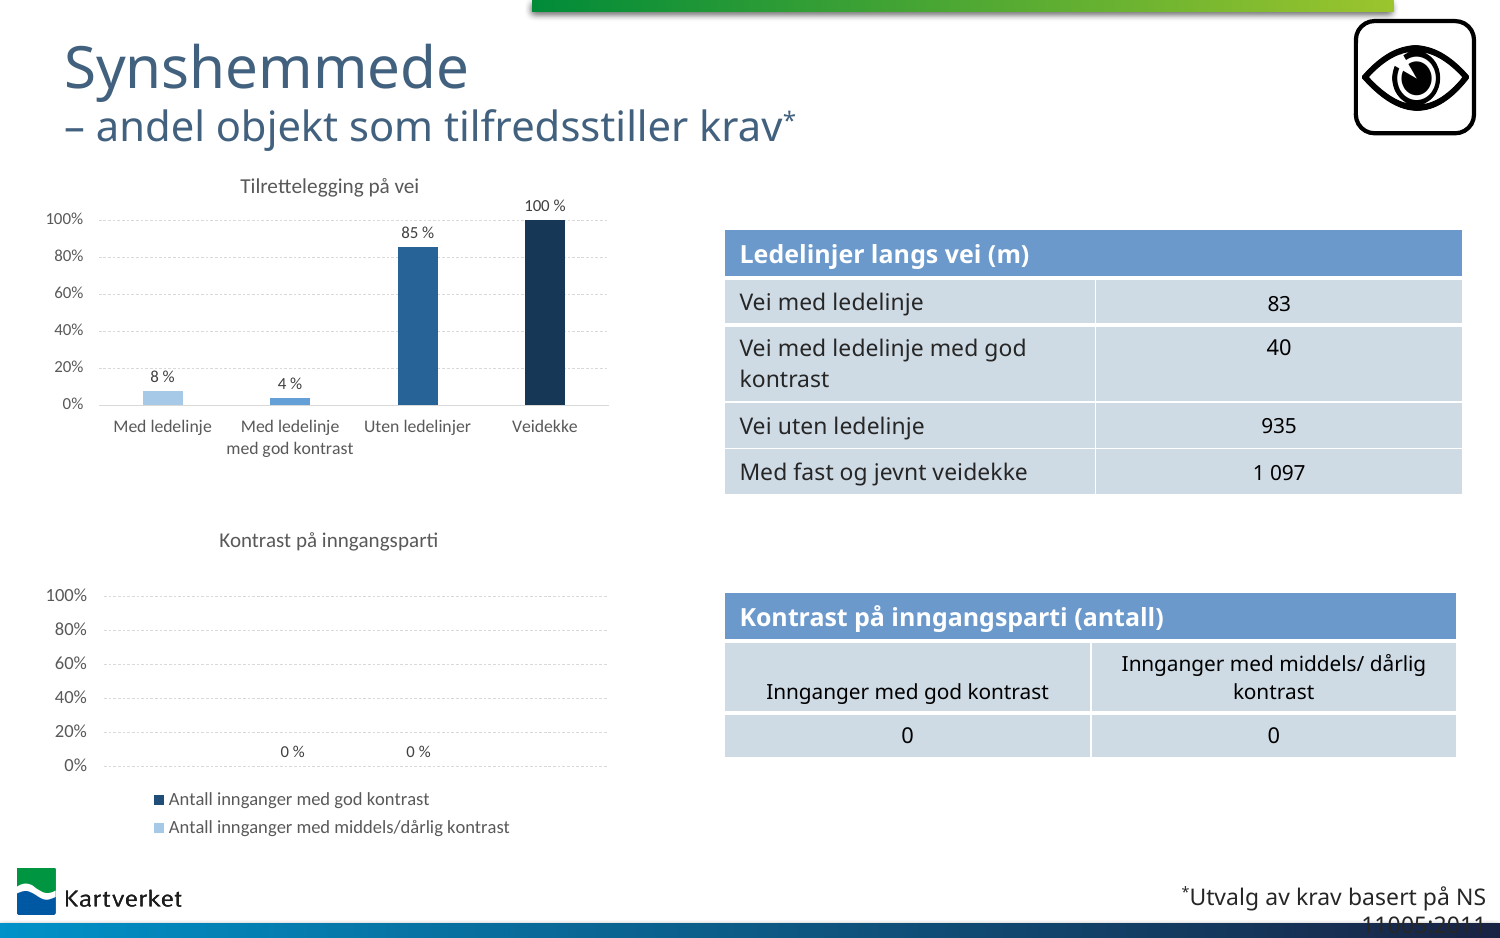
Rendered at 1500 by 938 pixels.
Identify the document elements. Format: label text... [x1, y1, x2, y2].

table_cell Vei med ledelinje [725, 280, 1095, 323]
table_cell Vei uten ledelinje [725, 403, 1095, 448]
picture [41, 520, 617, 846]
table_cell 83 [1096, 280, 1462, 323]
text_box Synshemmede – andel objekt som tilfredsstiller krav* [49, 24, 1431, 158]
table_cell Innganger med middels/ dårlig kontrast [1092, 643, 1456, 711]
picture [41, 166, 619, 492]
text_box *Utvalg av krav basert på NS 11005:2011 [1068, 873, 1500, 938]
table_cell 935 [1096, 403, 1462, 448]
table_cell Med fast og jevnt veidekke [725, 449, 1095, 494]
table_cell 1 097 [1096, 449, 1462, 494]
table_cell 0 [1092, 715, 1456, 757]
table_cell Innganger med god kontrast [725, 643, 1090, 711]
table_cell 0 [725, 715, 1090, 757]
table_cell Vei med ledelinje med god kontrast [725, 327, 1095, 401]
table_header Ledelinjer langs vei (m) [725, 230, 1462, 276]
table_cell 40 [1096, 327, 1462, 401]
table_header Kontrast på inngangsparti (antall) [725, 593, 1456, 639]
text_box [1355, 20, 1475, 134]
